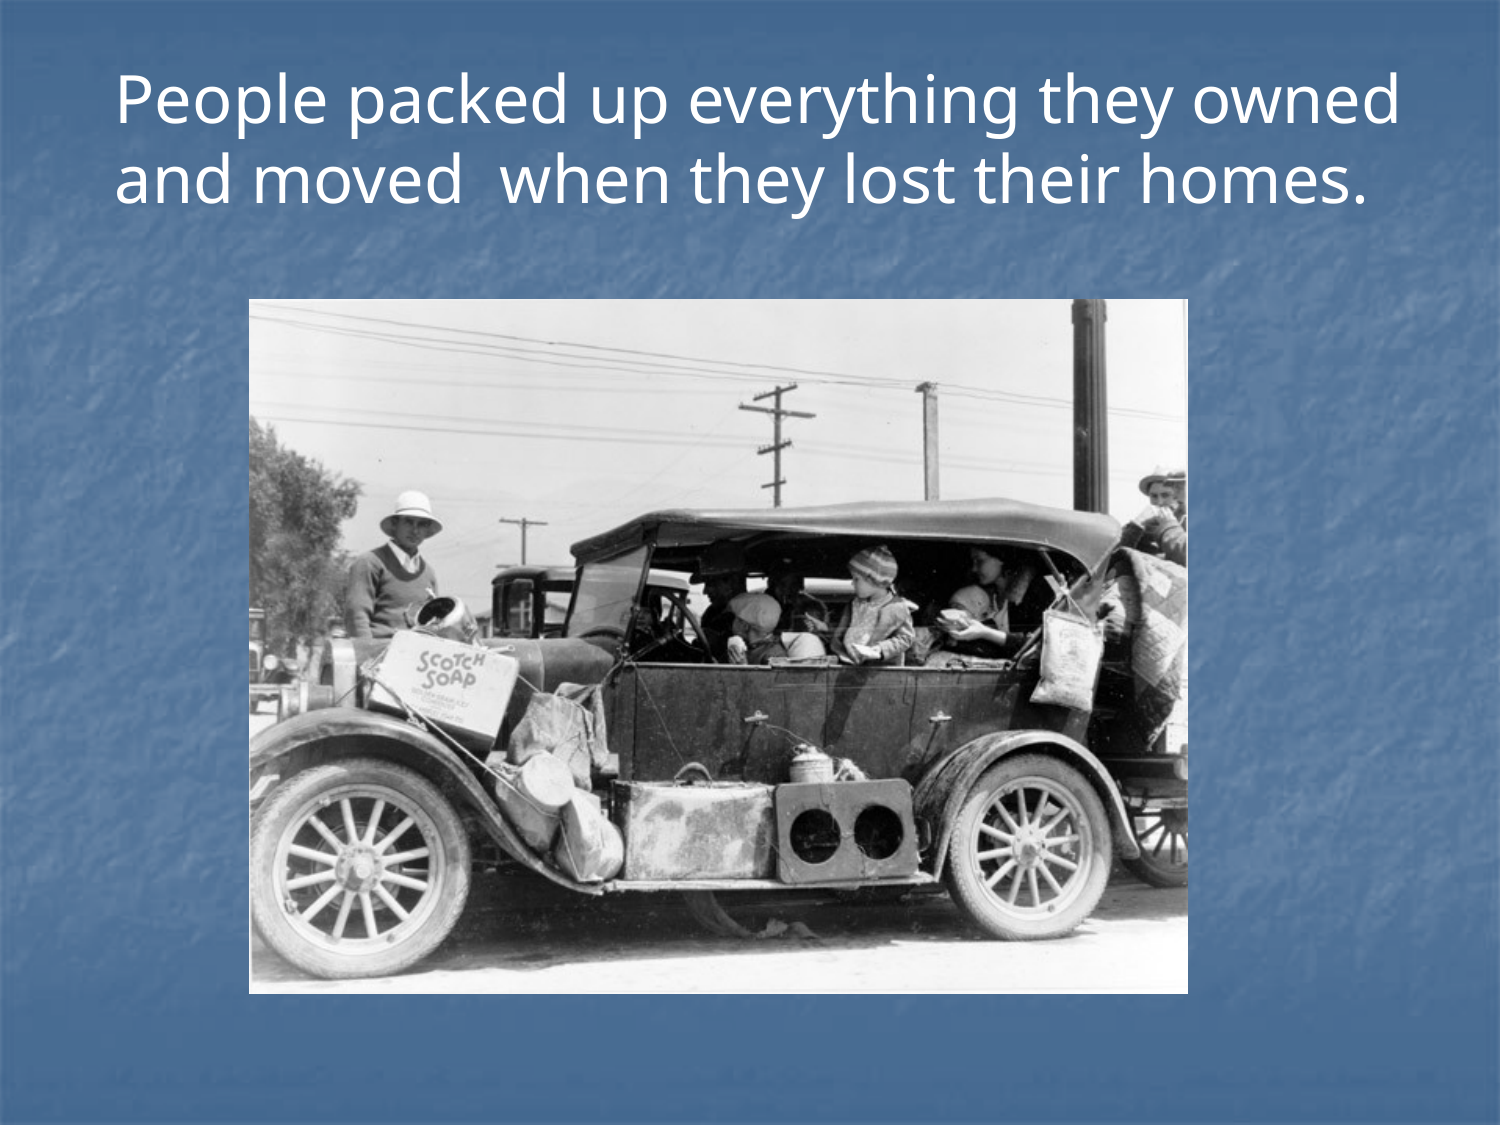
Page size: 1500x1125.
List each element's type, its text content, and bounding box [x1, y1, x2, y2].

text_box People packed up everything they owned and moved when they lost their homes. [99, 49, 1450, 225]
picture [249, 299, 1188, 994]
